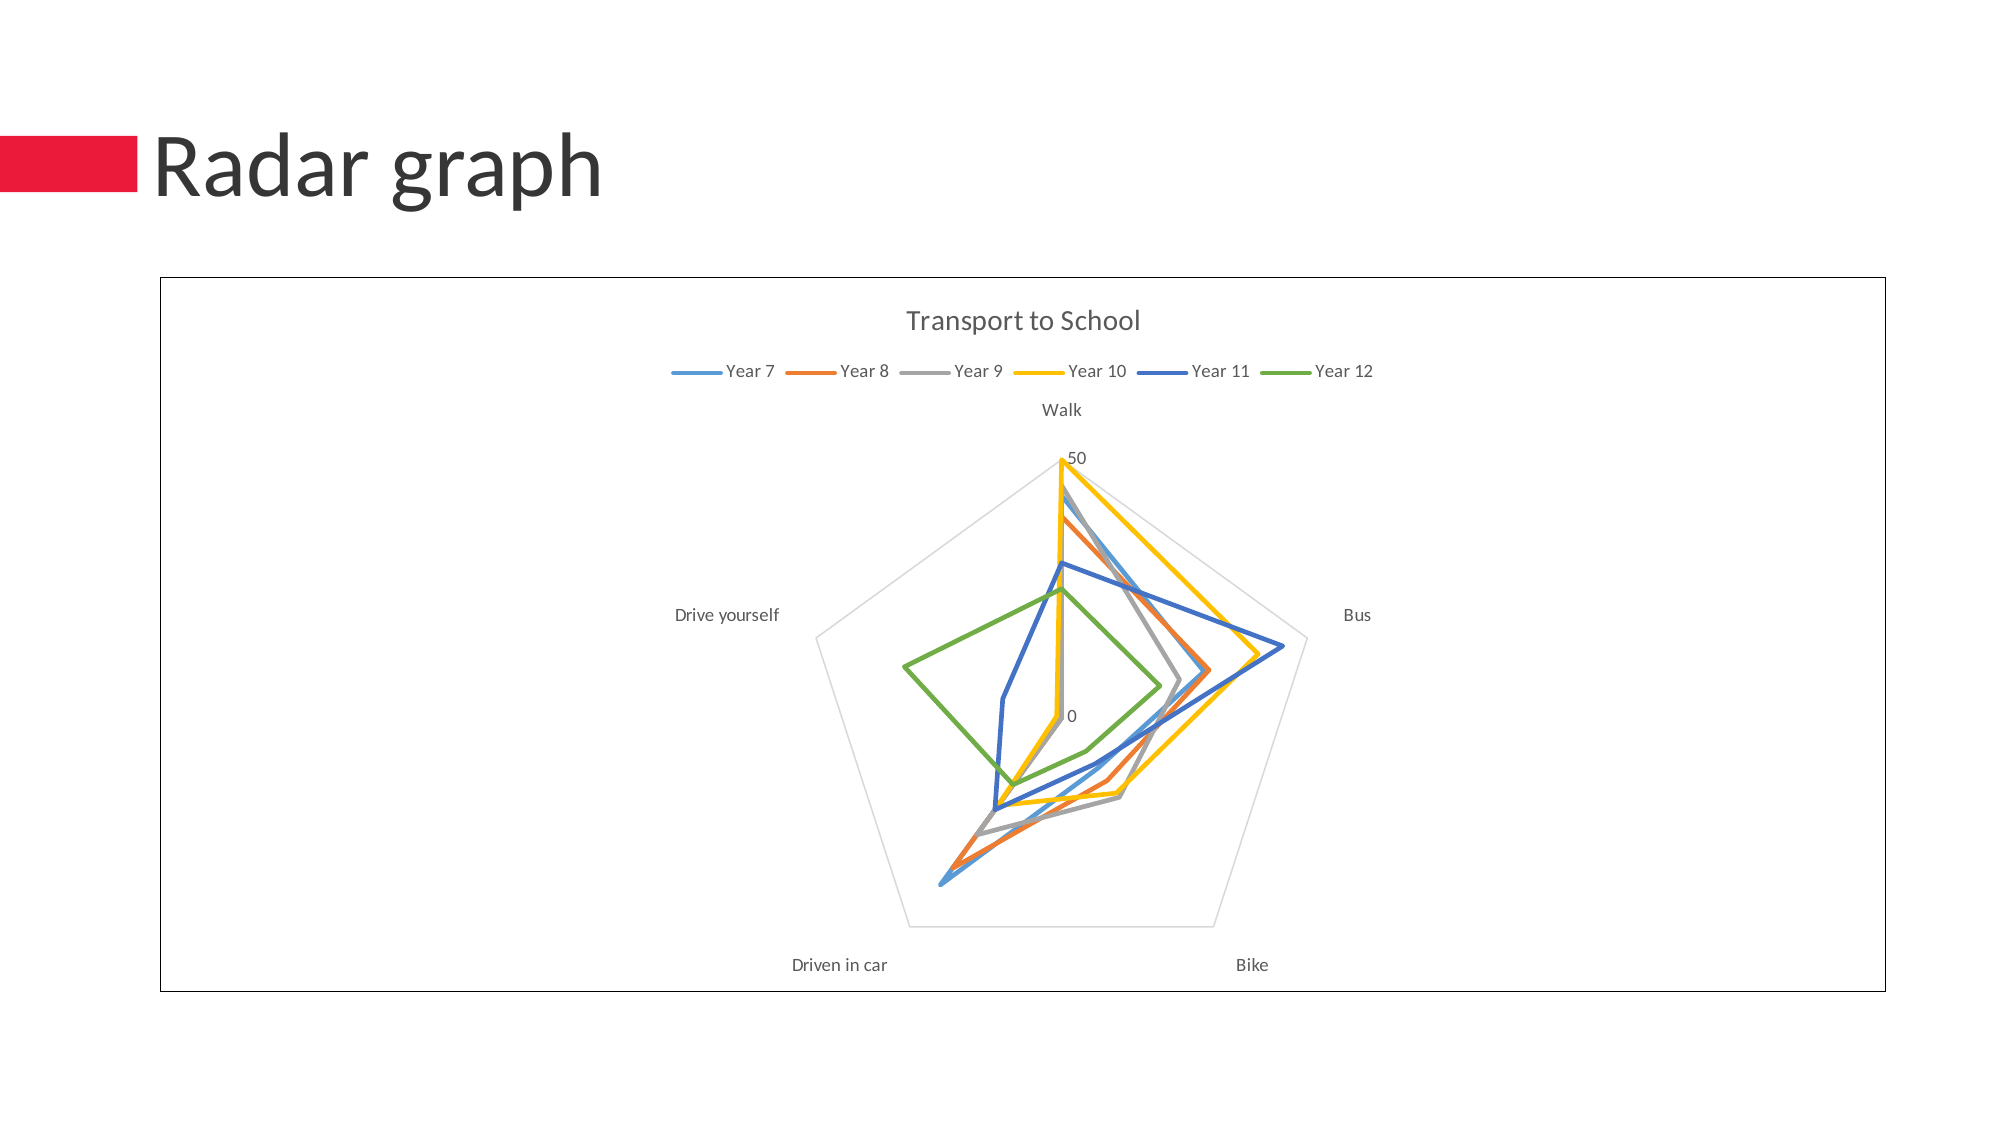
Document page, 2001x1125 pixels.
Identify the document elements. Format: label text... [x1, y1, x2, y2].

chart [160, 277, 1886, 992]
title Radar graph [137, 57, 1863, 275]
